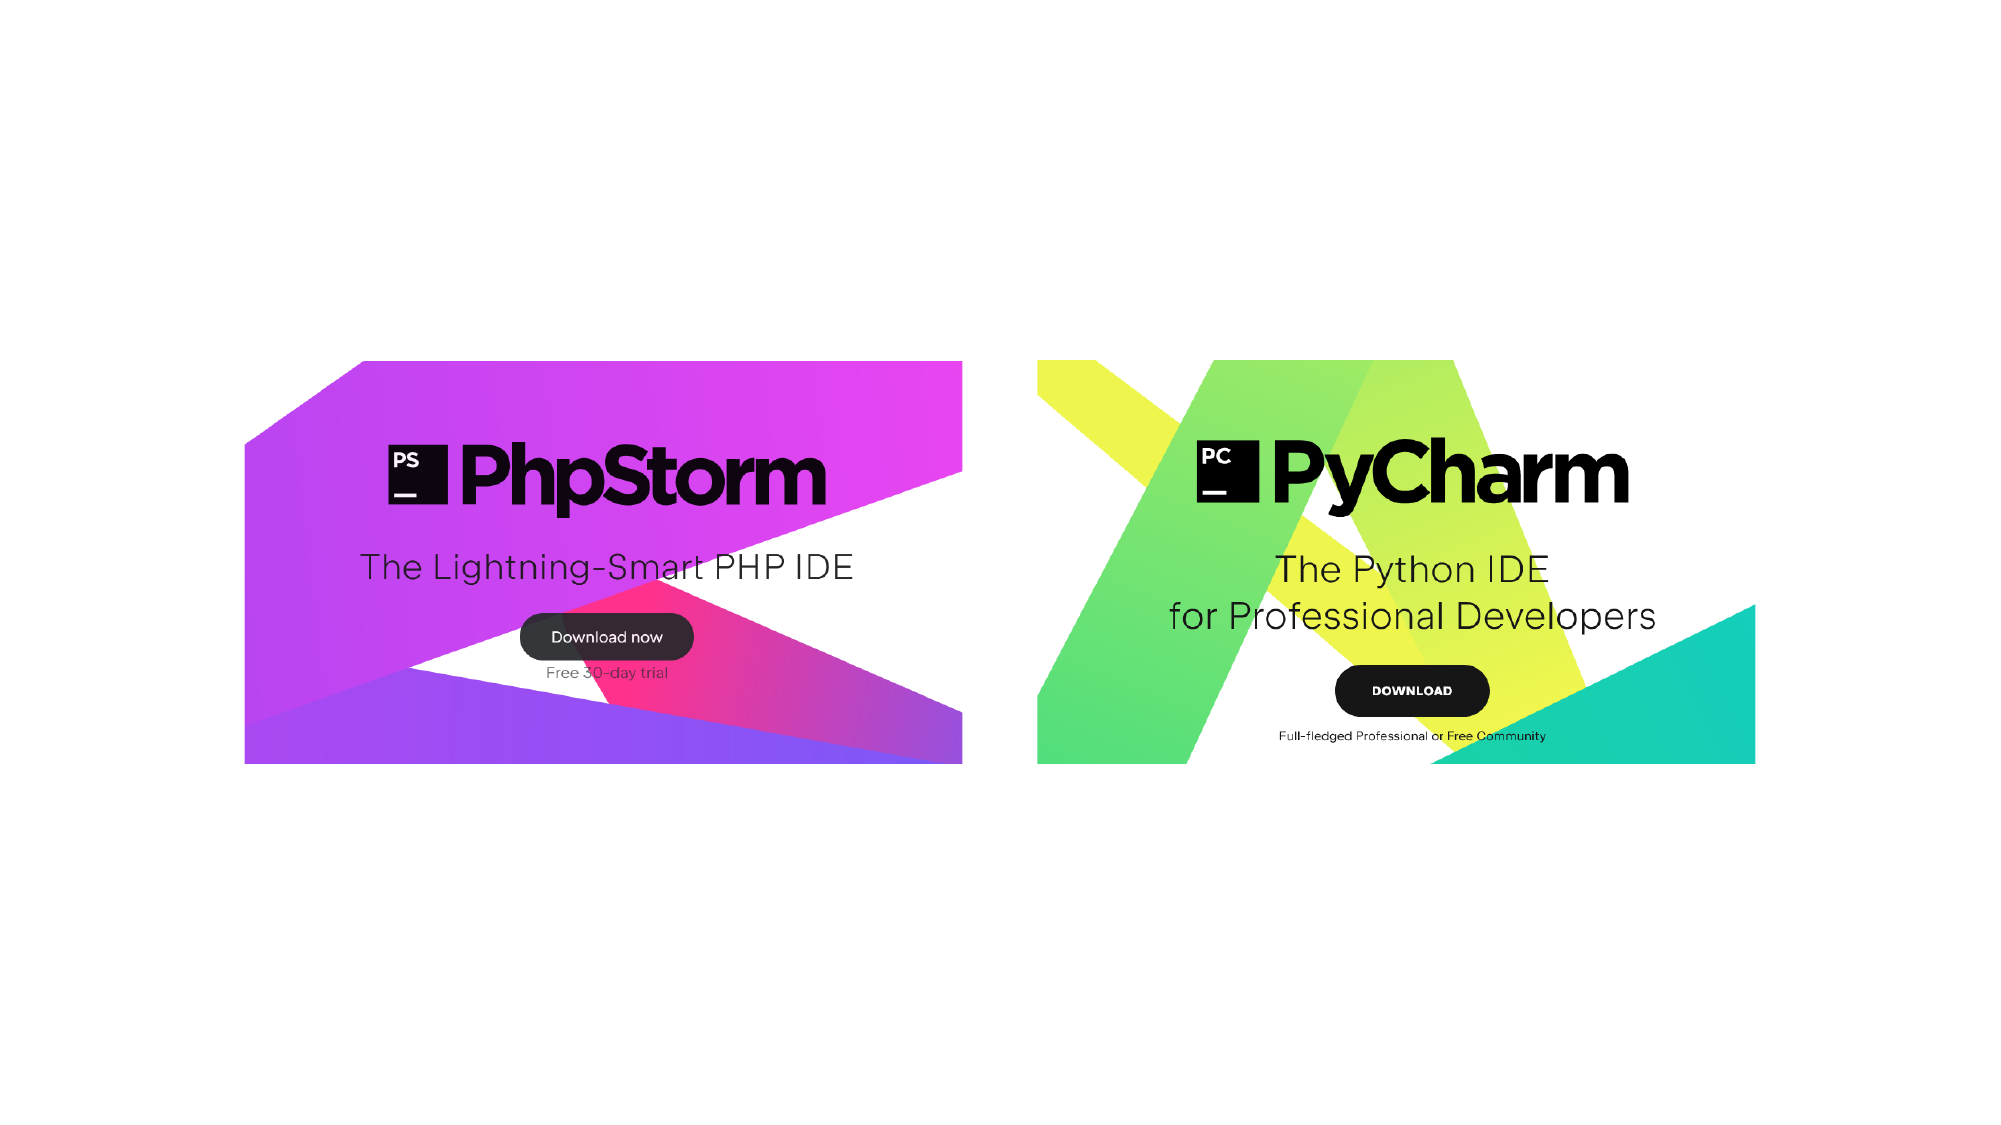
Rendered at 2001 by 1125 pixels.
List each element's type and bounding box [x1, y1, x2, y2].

text_box [244, 360, 1756, 764]
